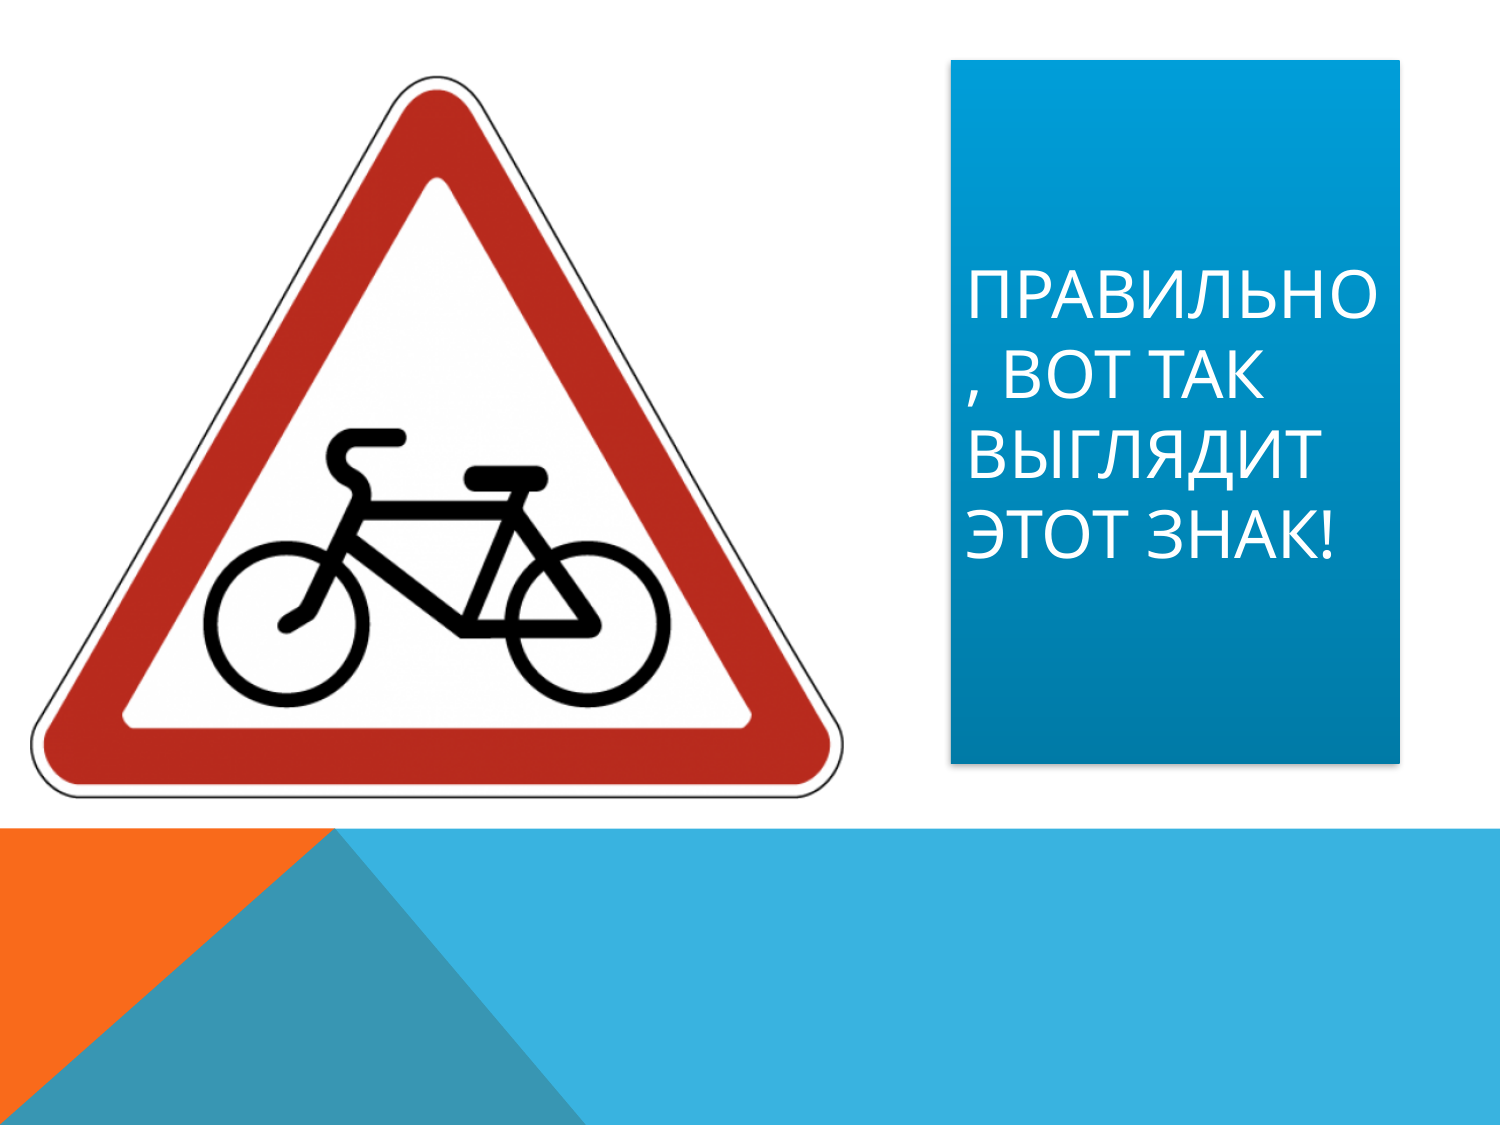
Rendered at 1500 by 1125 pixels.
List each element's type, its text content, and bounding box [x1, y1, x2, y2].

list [29, 30, 845, 847]
title Правильно, вот так выглядит этот знак! [950, 60, 1400, 764]
